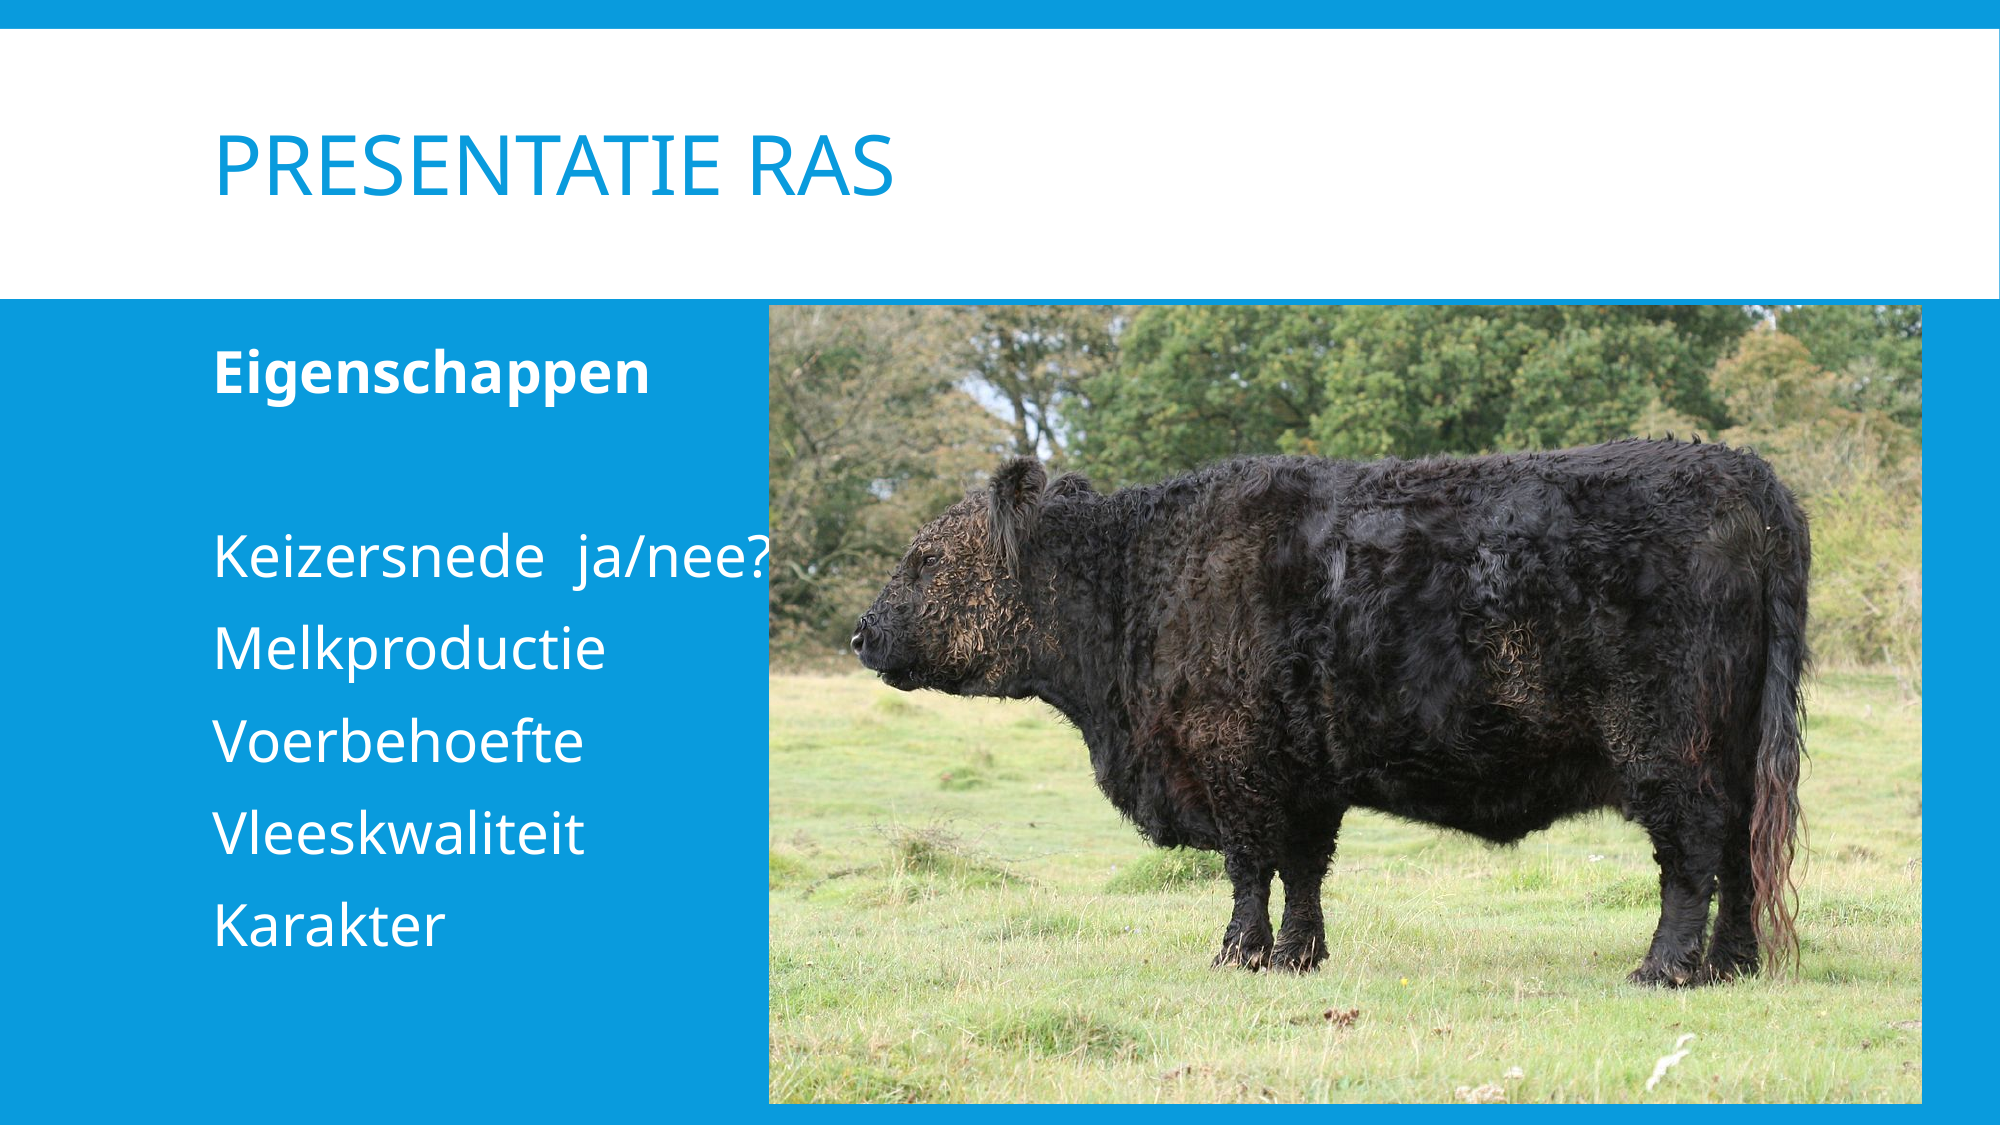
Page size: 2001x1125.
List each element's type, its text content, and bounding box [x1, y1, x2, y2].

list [769, 305, 1922, 1105]
title Presentatie Ras [197, 46, 1803, 295]
list Eigenschappen [198, 313, 762, 435]
list Keizersnede ja/nee? Melkproductie Voerbehoefte Vleeskwaliteit Karakter [198, 435, 762, 1021]
